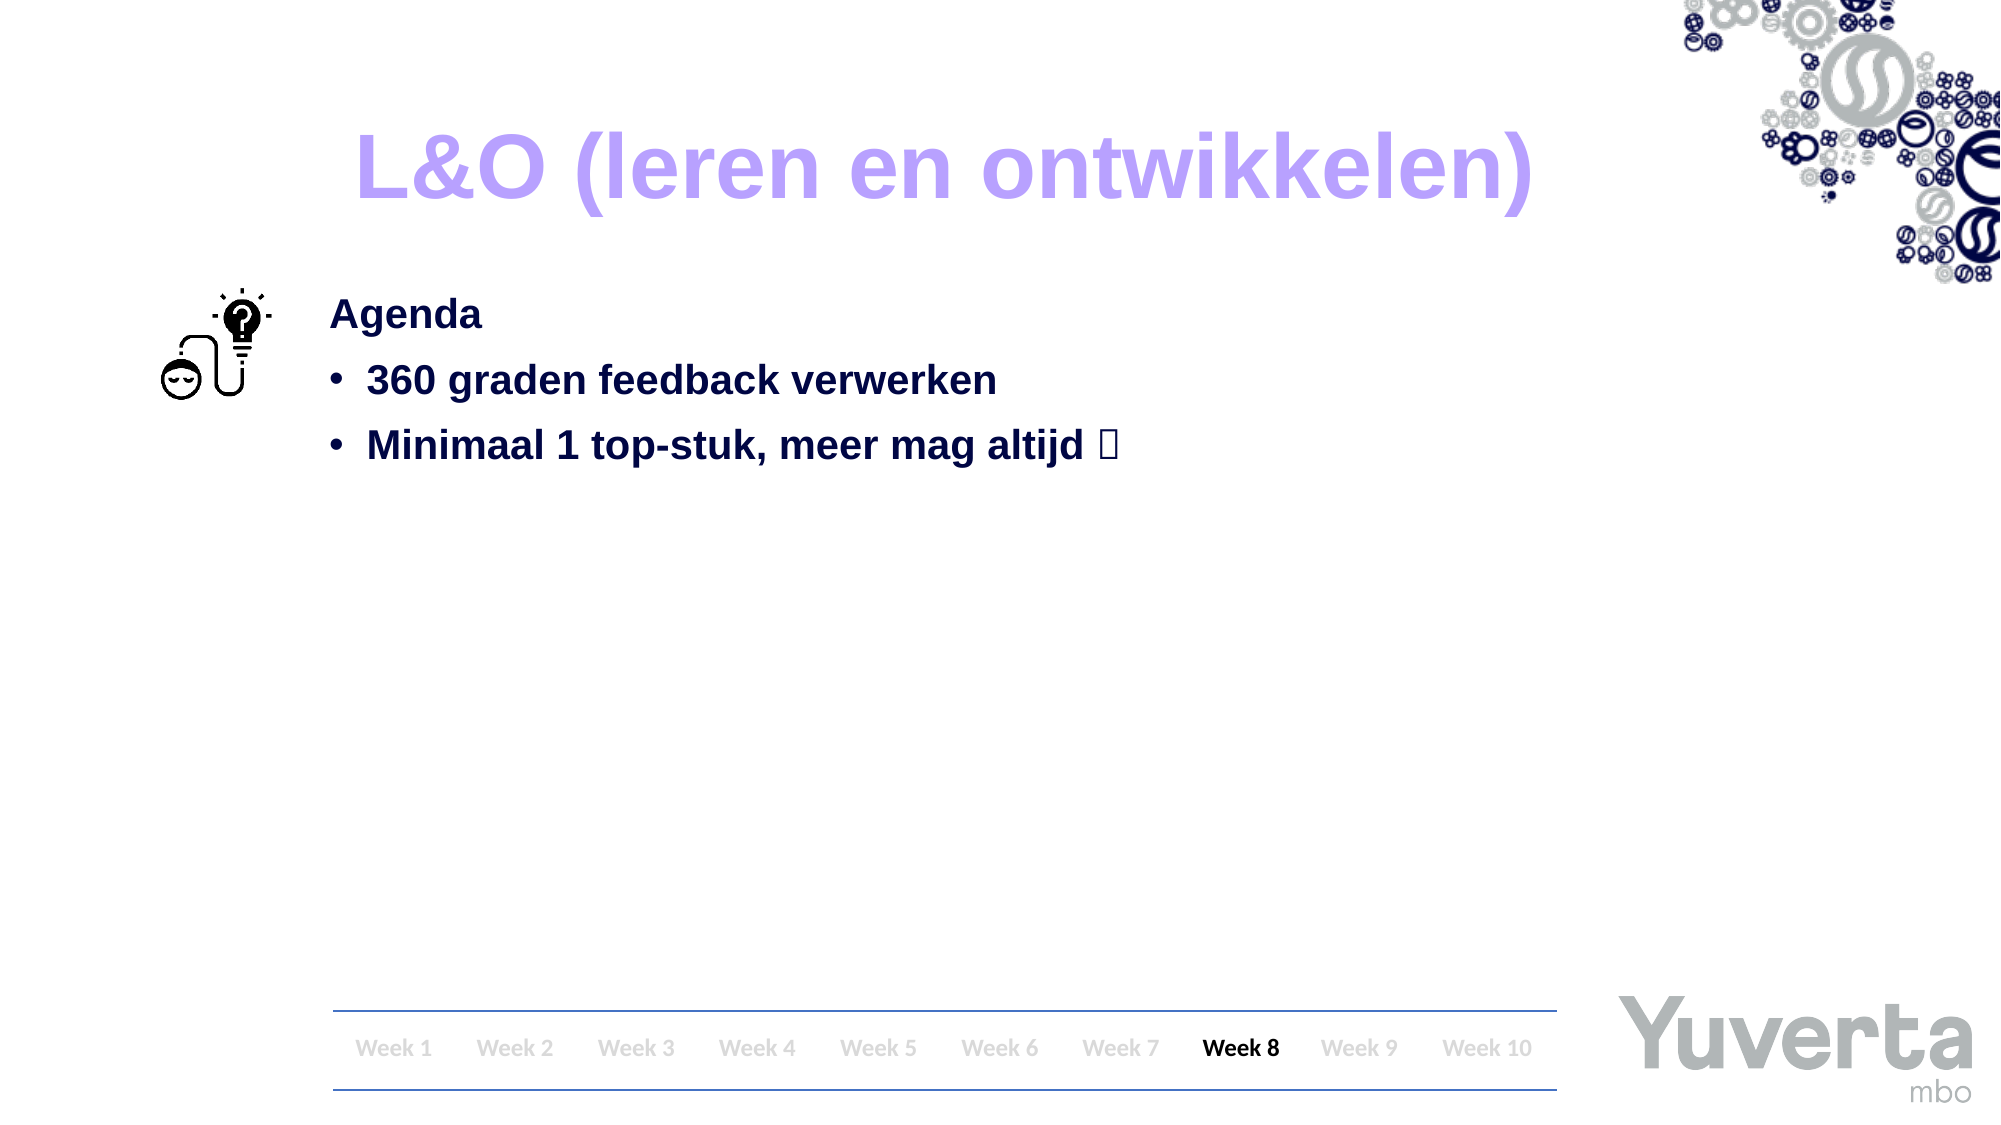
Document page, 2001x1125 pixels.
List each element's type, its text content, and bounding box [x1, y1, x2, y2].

text_box L&O (leren en ontwikkelen) [137, 59, 1753, 278]
table_header Week 1 [333, 1012, 455, 1089]
table_header Week 4 [697, 1012, 818, 1089]
text_box Agenda 360 graden feedback verwerken Minimaal 1 top-stuk, meer mag altijd  [314, 284, 1953, 832]
table_header Week 3 [576, 1012, 697, 1089]
table_header Week 10 [1418, 1012, 1557, 1089]
table_header Week 9 [1301, 1012, 1418, 1089]
picture [0, 0, 2000, 1125]
table_header Week 5 [818, 1012, 939, 1089]
table_header Week 6 [939, 1012, 1061, 1089]
table_header Week 2 [455, 1012, 576, 1089]
table_header Week 7 [1061, 1012, 1182, 1089]
table_header Week 8 [1182, 1012, 1301, 1089]
